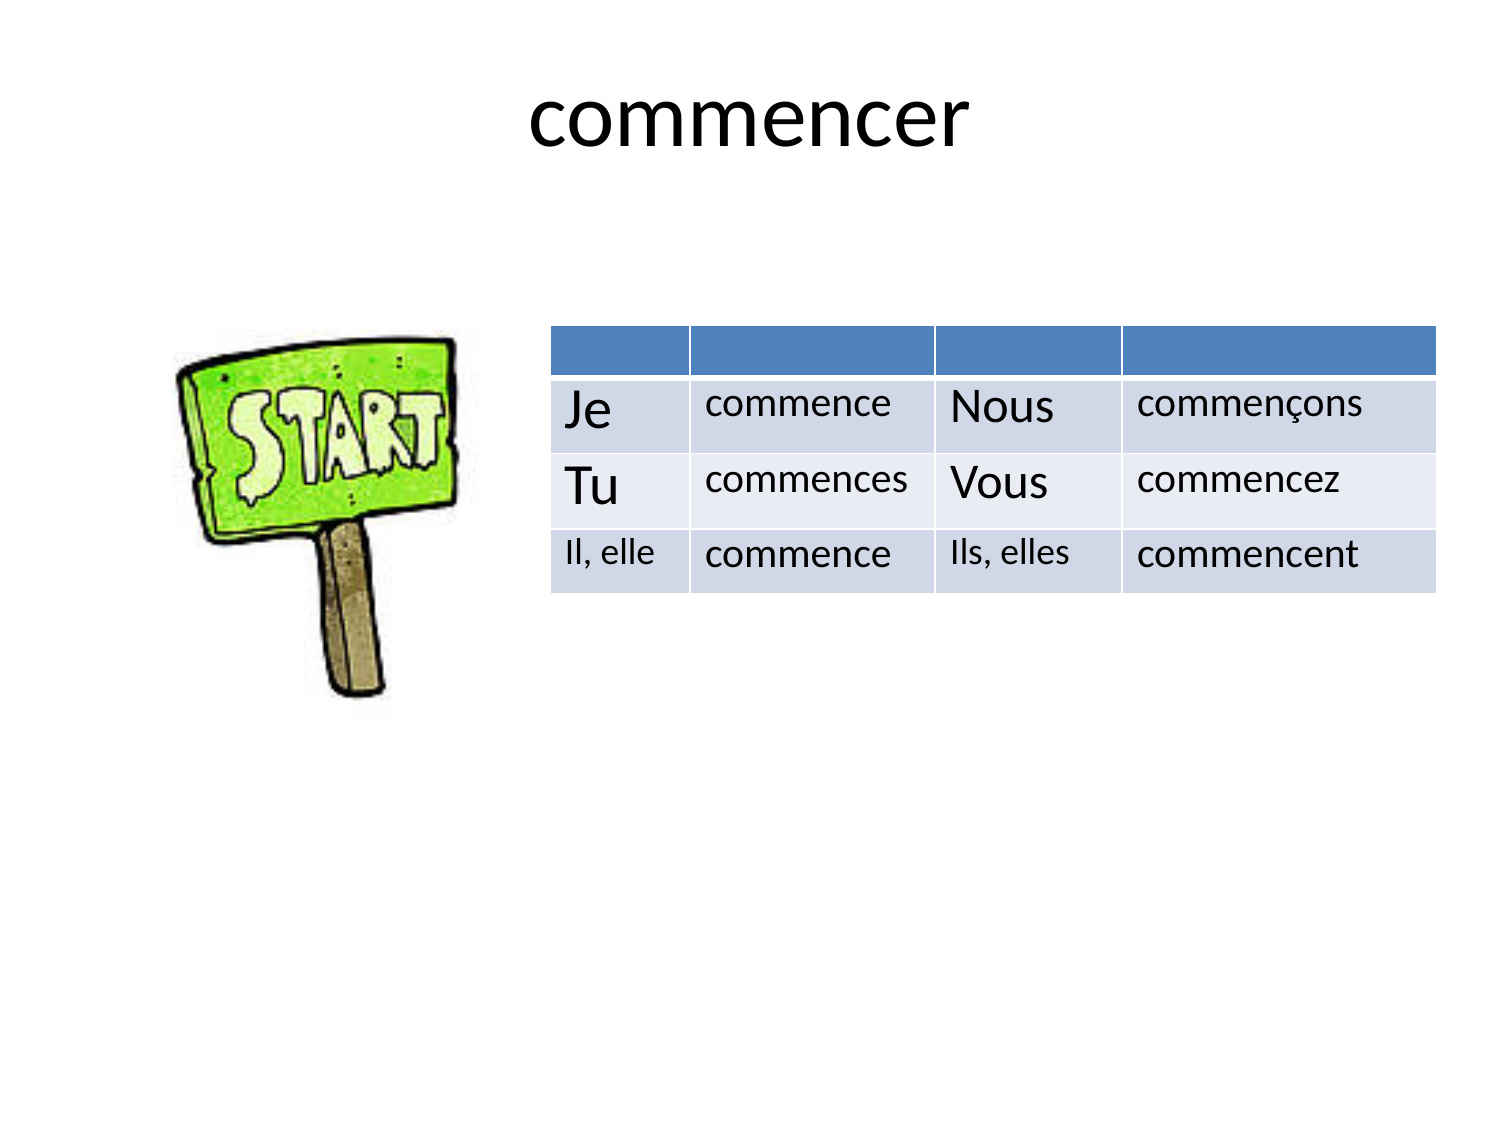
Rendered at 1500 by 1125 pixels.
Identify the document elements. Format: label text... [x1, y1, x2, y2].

table_cell Ils, elles [936, 530, 1121, 593]
table_cell Nous [936, 381, 1121, 453]
table_header [554, 326, 689, 375]
table_cell commence [691, 381, 934, 453]
table_cell commence [691, 530, 934, 593]
table_cell Je [554, 381, 689, 453]
table_header [1123, 326, 1436, 375]
table_cell Il, elle [554, 530, 689, 593]
table_cell Vous [936, 454, 1121, 528]
table_cell commençons [1123, 381, 1436, 453]
title commencer [75, 45, 1425, 175]
table_header [691, 326, 934, 375]
table_header [936, 326, 1121, 375]
table_cell commencent [1123, 530, 1436, 593]
picture [87, 287, 551, 751]
table_cell commences [691, 454, 934, 528]
table_cell Tu [554, 454, 689, 528]
table_cell commencez [1123, 454, 1436, 528]
